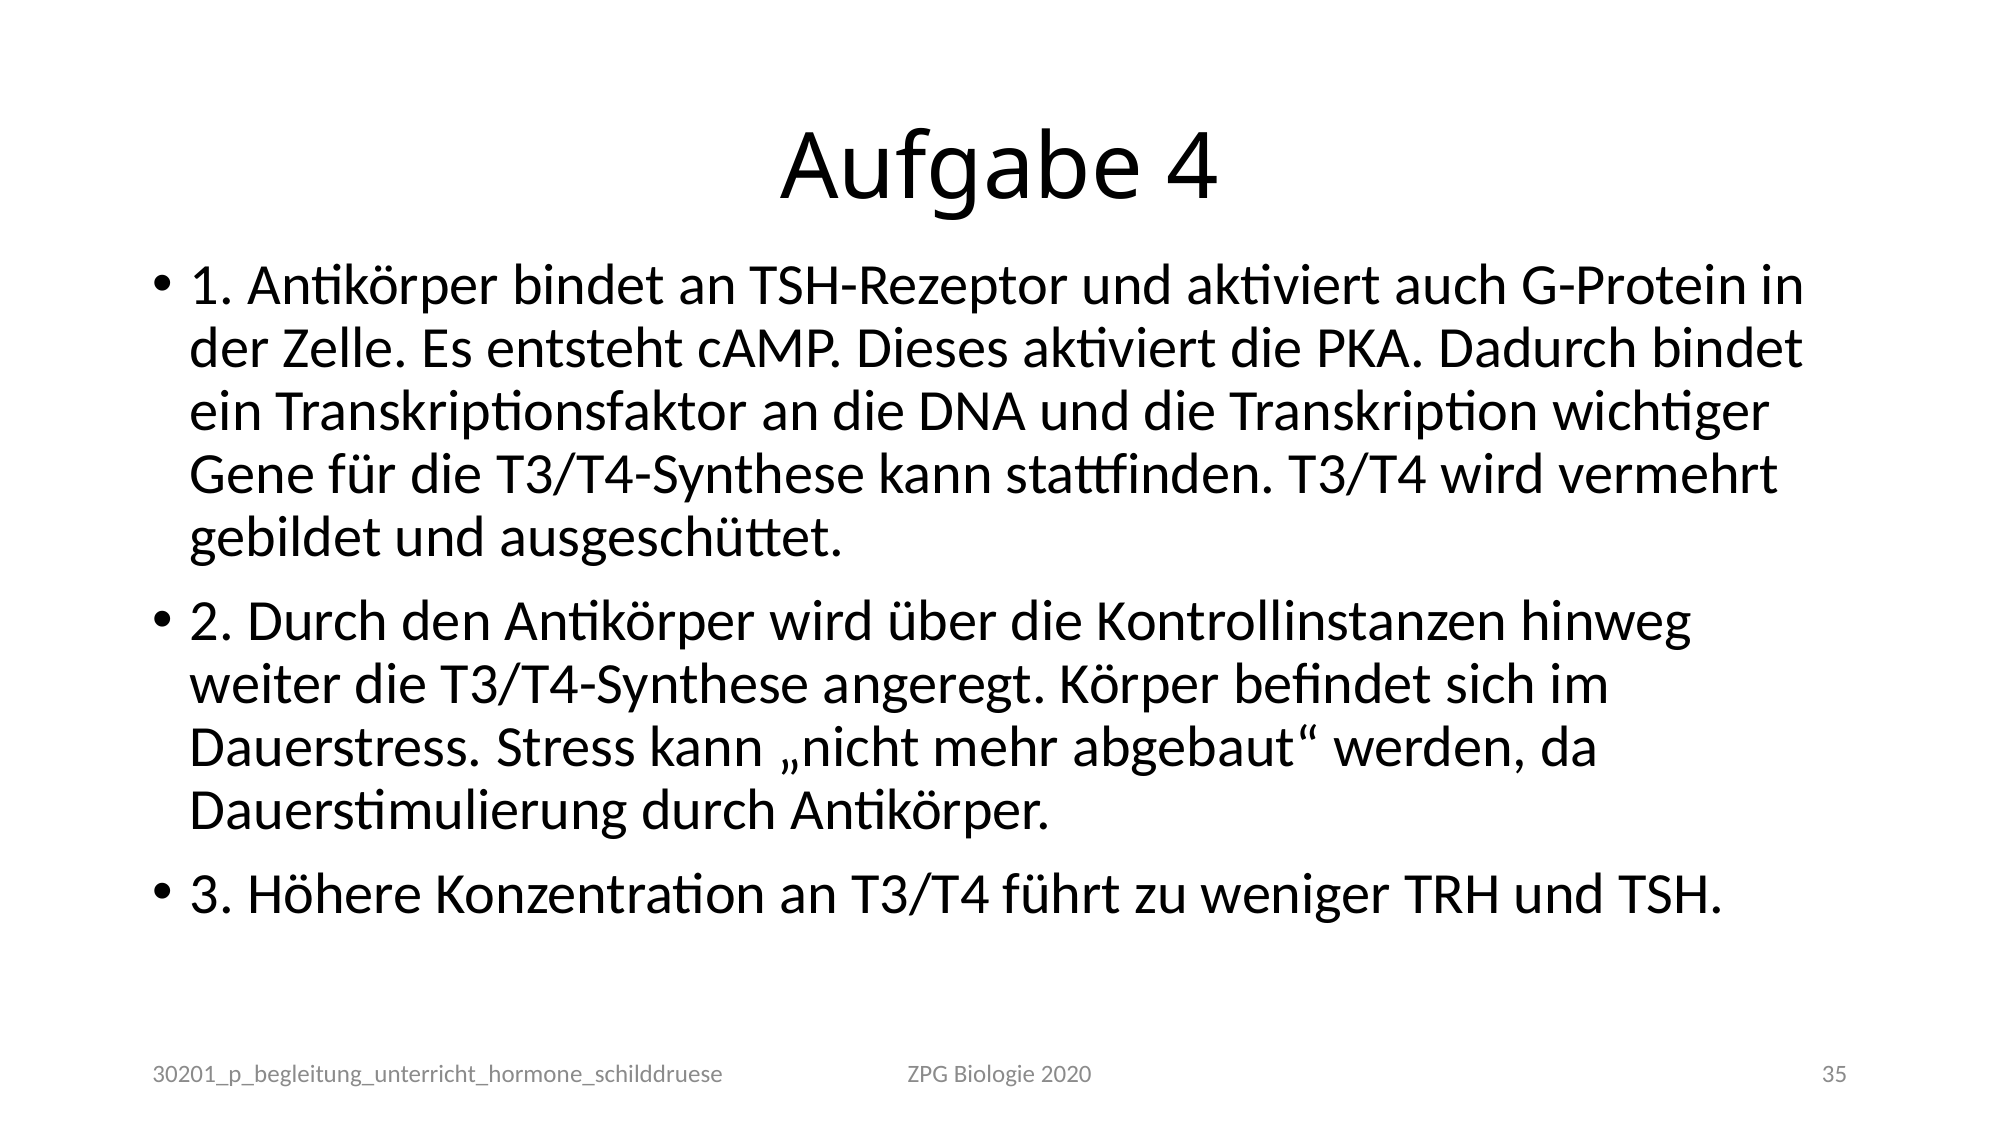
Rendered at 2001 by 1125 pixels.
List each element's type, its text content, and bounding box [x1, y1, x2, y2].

footer ZPG Biologie 2020 [662, 1042, 1338, 1103]
title Aufgabe 4 [137, 59, 1863, 246]
slide_number 35 [1412, 1042, 1863, 1103]
slide_number 30201_p_begleitung_unterricht_hormone_schilddruese [137, 1042, 662, 1103]
list 1. Antikörper bindet an TSH-Rezeptor und aktiviert auch G-Protein in der Zelle. Es entsteht cAMP. Dieses aktiviert die PKA. Dadurch bindet ein Transkriptionsfaktor an die DNA und die Transkription wichtiger Gene für die T3/T4-Synthese kann stattfinden. T3/T4 wird vermehrt gebildet und ausgeschüttet. 2. Durch den Antikörper wird über die Kontrollinstanzen hinweg weiter die T3/T4-Synthese angeregt. Körper befindet sich im Dauerstress. Stress kann „nicht mehr abgebaut“ werden, da Dauerstimulierung durch Antikörper. 3. Höhere Konzentration an T3/T4 führt zu weniger TRH und TSH. [137, 246, 1863, 961]
